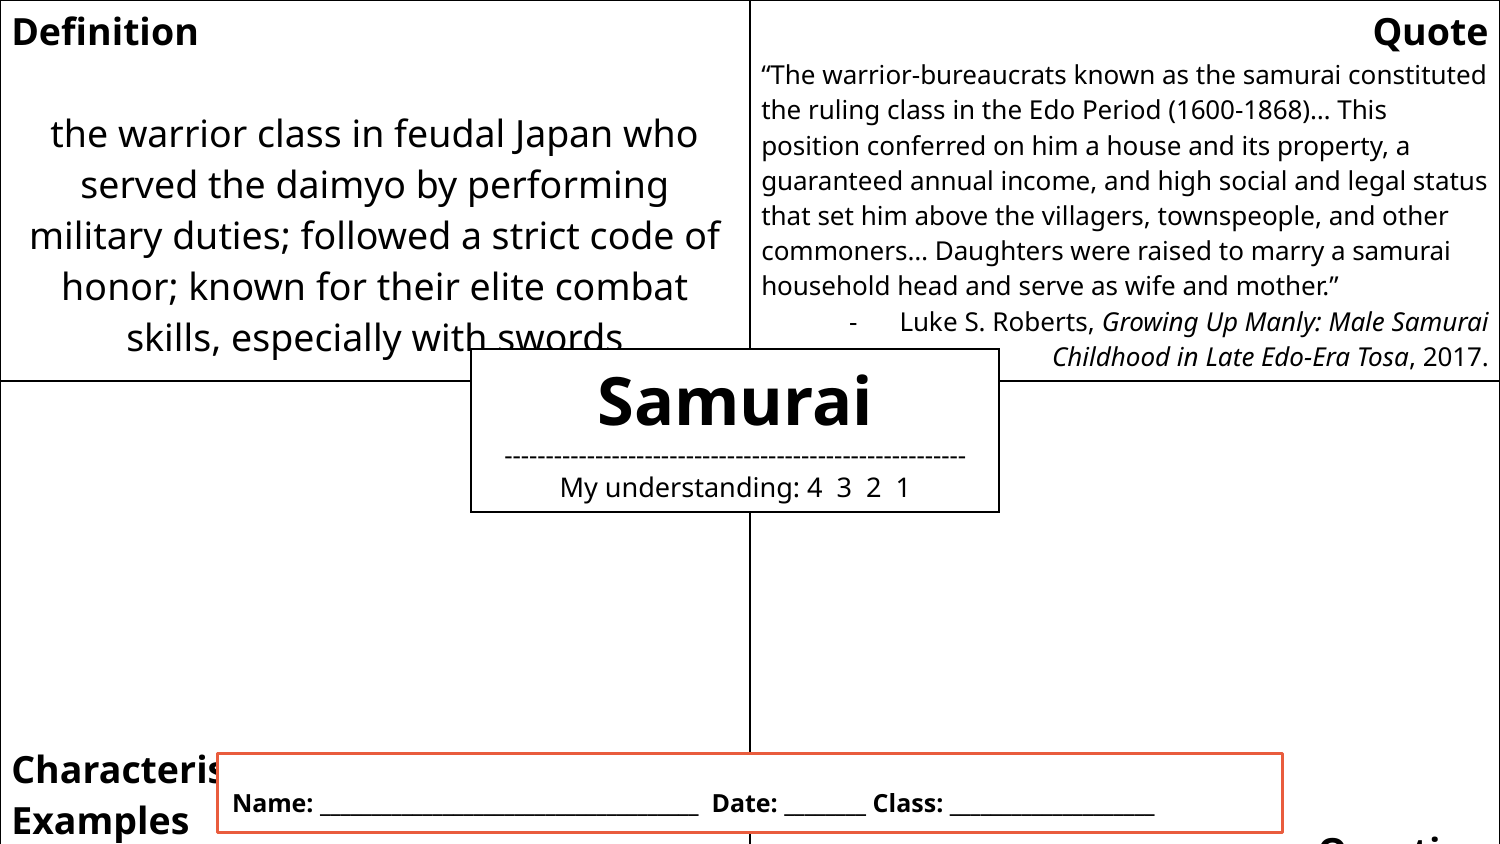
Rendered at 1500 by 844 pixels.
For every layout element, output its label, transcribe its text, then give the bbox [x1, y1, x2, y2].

table_cell Characteristics/ Examples [1, 382, 749, 844]
table_cell Question [751, 382, 1499, 844]
table_header Definition the warrior class in feudal Japan who served the daimyo by performing military duties; followed a strict code of honor; known for their elite combat skills, especially with swords [1, 1, 749, 380]
table_header Quote “The warrior-bureaucrats known as the samurai constituted the ruling class in the Edo Period (1600-1868)… This position conferred on him a house and its property, a guaranteed annual income, and high social and legal status that set him above the villagers, townspeople, and other commoners… Daughters were raised to marry a samurai household head and serve as wife and mother.” Luke S. Roberts, Growing Up Manly: Male Samurai Childhood in Late Edo-Era Tosa, 2017. [751, 1, 1499, 380]
text_box Name: _____________________________________ Date: ________ Class: ____________________ [217, 753, 1283, 833]
text_box Samurai -------------------------------------------------------- My understanding: 4 3 2 1 [471, 349, 1000, 513]
